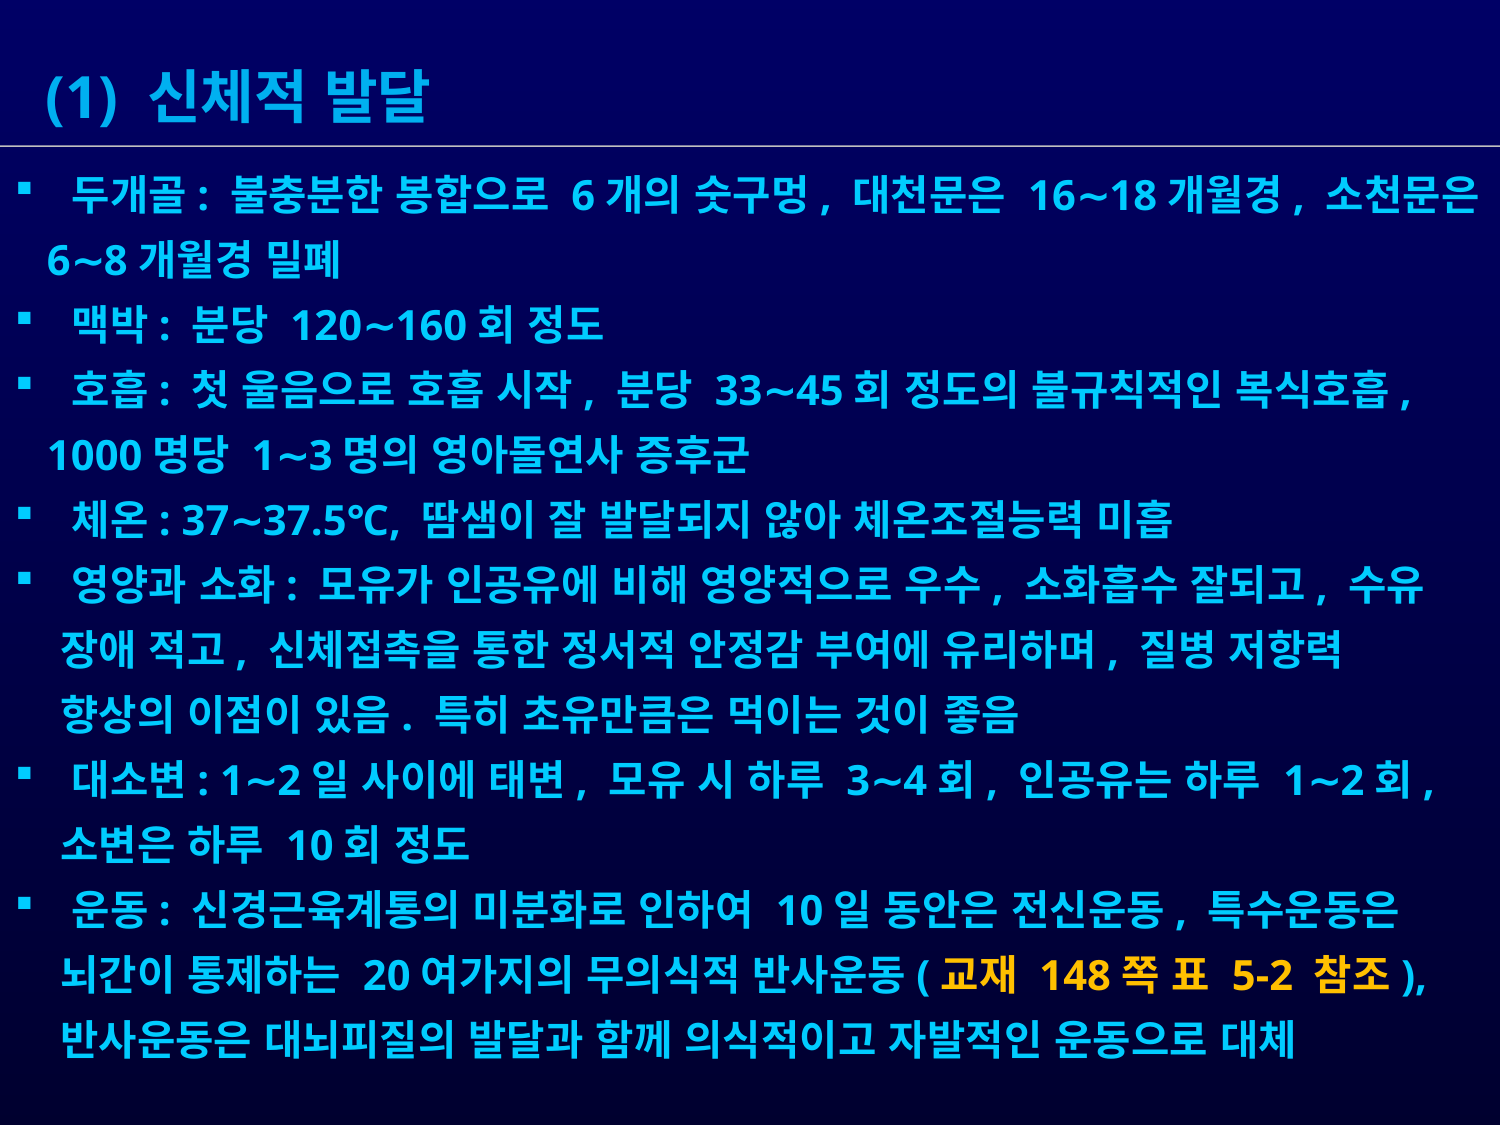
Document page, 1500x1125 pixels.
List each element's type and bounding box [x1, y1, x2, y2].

text_box [0, 52, 1500, 1081]
